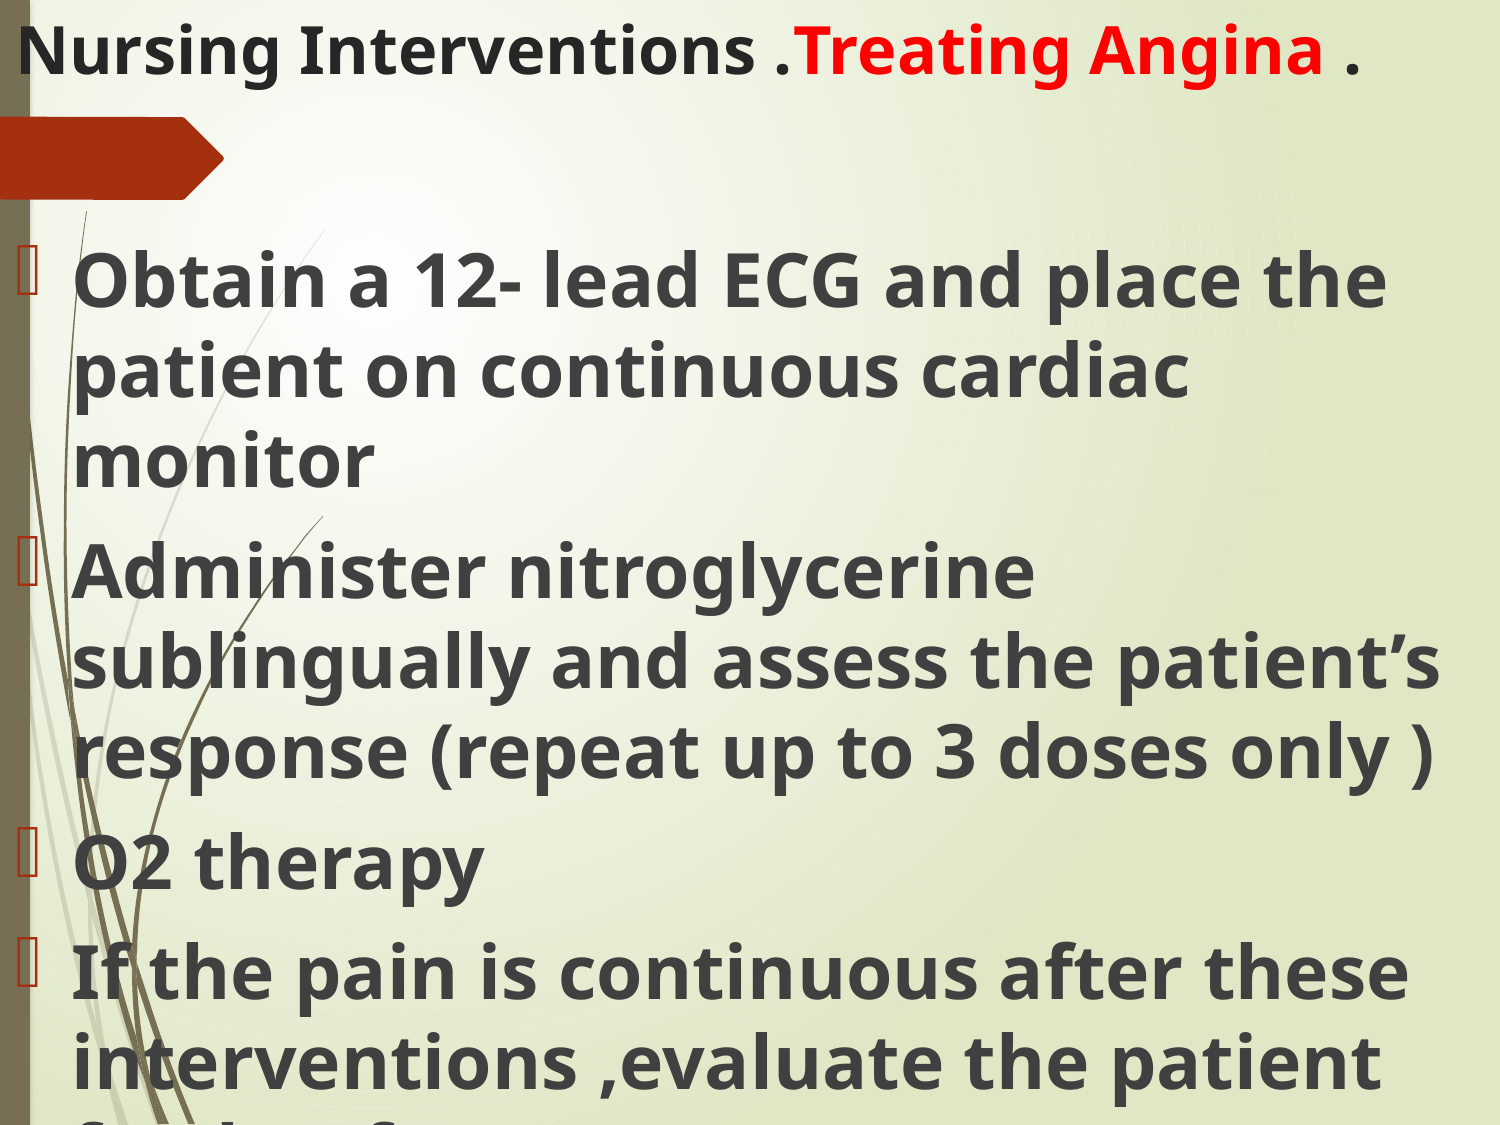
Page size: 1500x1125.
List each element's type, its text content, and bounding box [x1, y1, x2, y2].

title Nursing Interventions .Treating Angina . [0, 0, 1500, 224]
list Obtain a 12- lead ECG and place the patient on continuous cardiac monitor Administer nitroglycerine sublingually and assess the patient’s response (repeat up to 3 doses only ) O2 therapy If the pain is continuous after these interventions ,evaluate the patient further for acute MI [0, 224, 1500, 1125]
